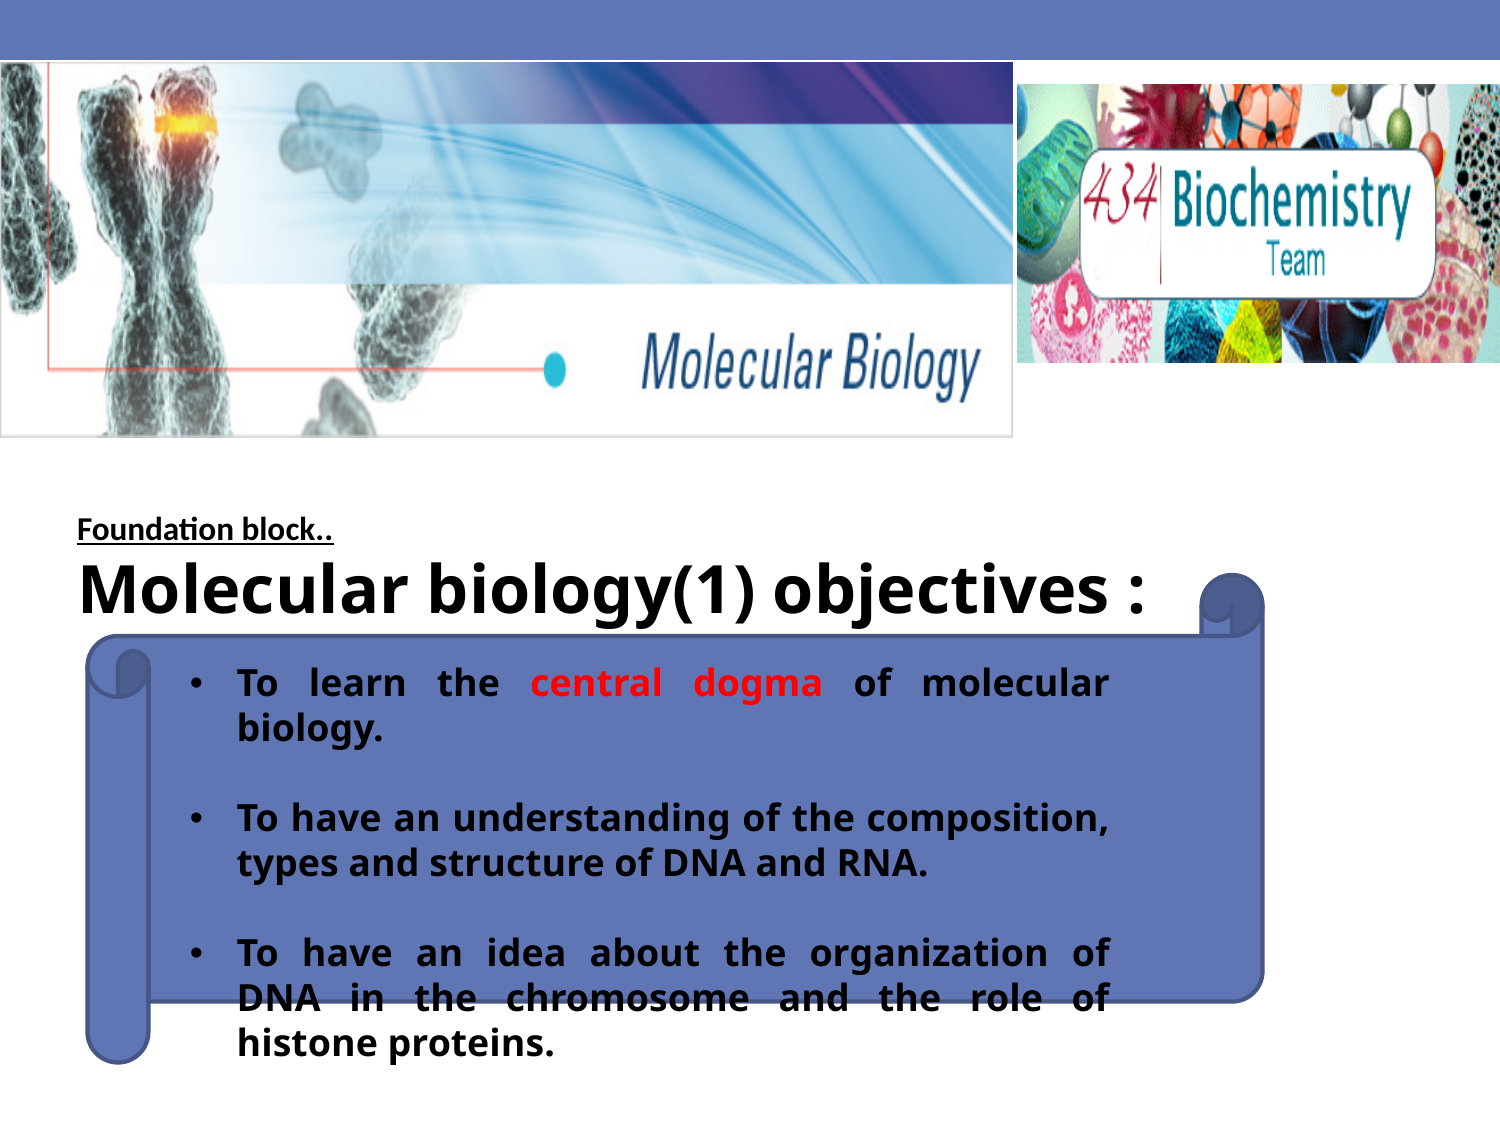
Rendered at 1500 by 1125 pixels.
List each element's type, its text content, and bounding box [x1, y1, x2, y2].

text_box Foundation block.. Molecular biology(1) objectives : [62, 499, 1400, 755]
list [0, 62, 1013, 438]
text_box [85, 572, 1265, 1065]
text_box To learn the central dogma of molecular biology. To have an understanding of the composition, types and structure of DNA and RNA. To have an idea about the organization of DNA in the chromosome and the role of histone proteins. [174, 652, 1125, 1072]
picture [1017, 83, 1500, 363]
